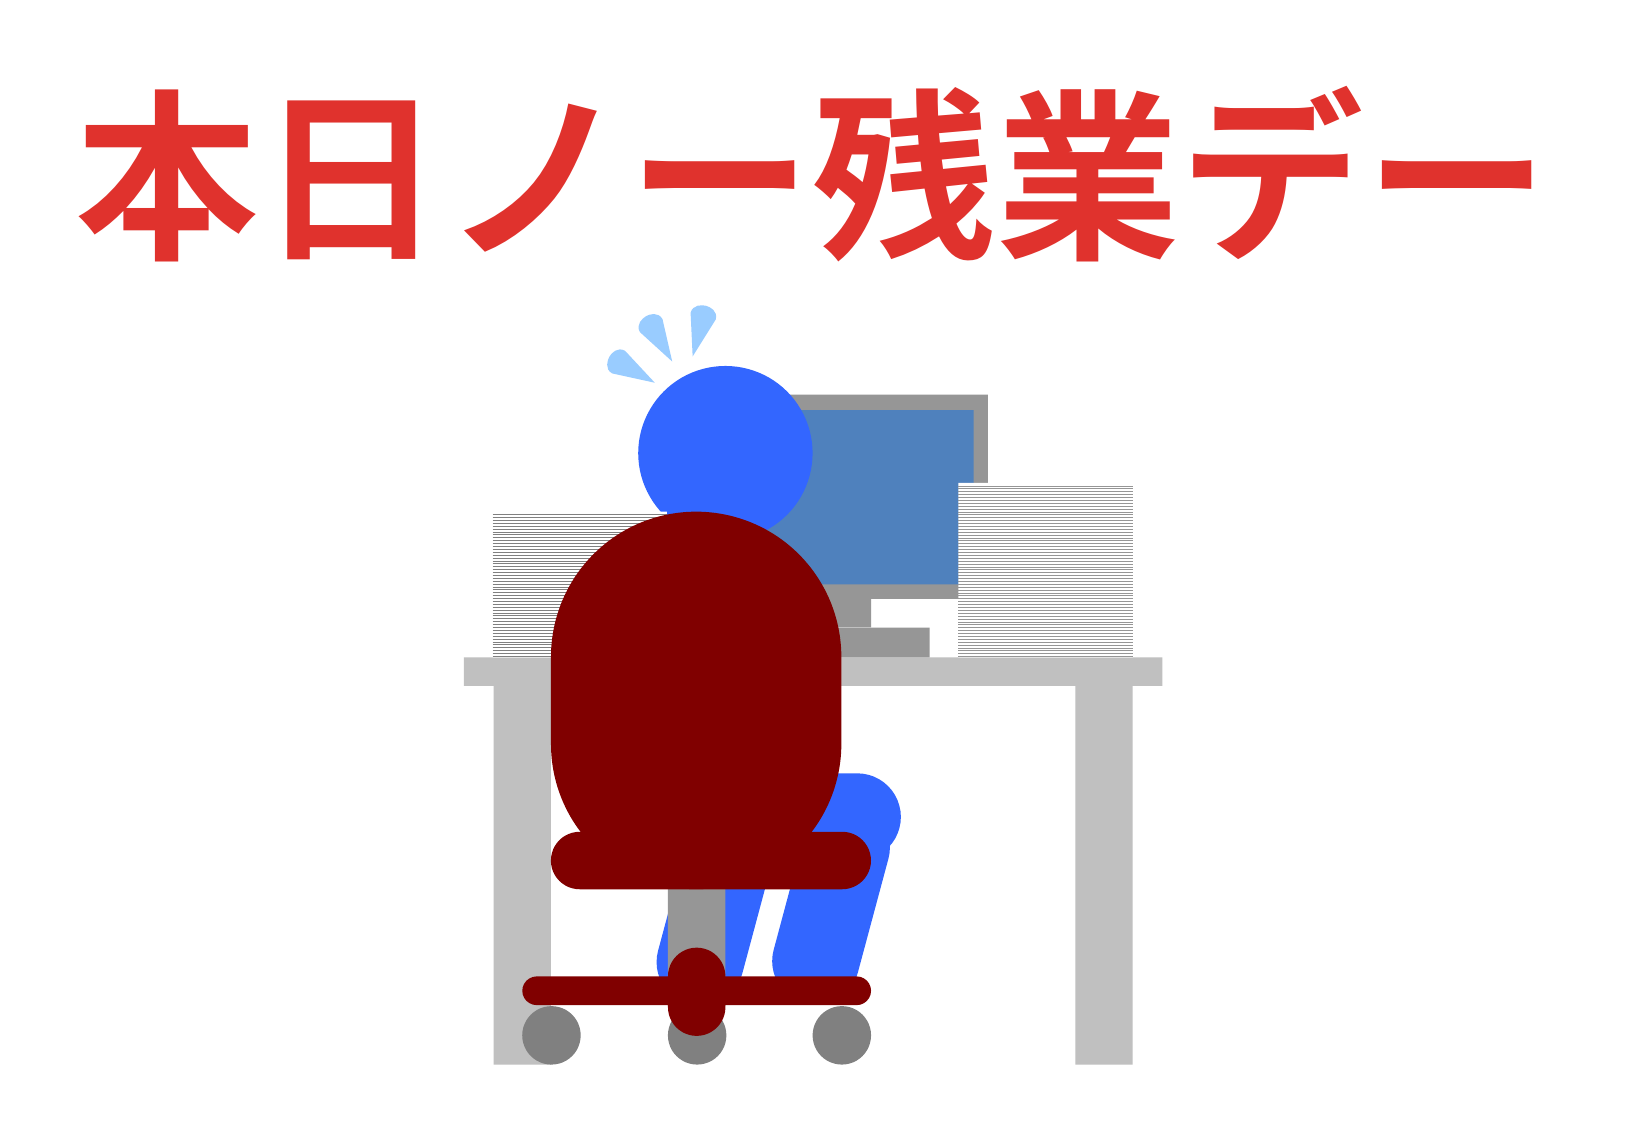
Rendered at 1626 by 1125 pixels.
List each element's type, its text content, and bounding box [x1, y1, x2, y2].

text_box 本日ノー残業デー [0, 54, 1625, 290]
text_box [463, 308, 1163, 1065]
